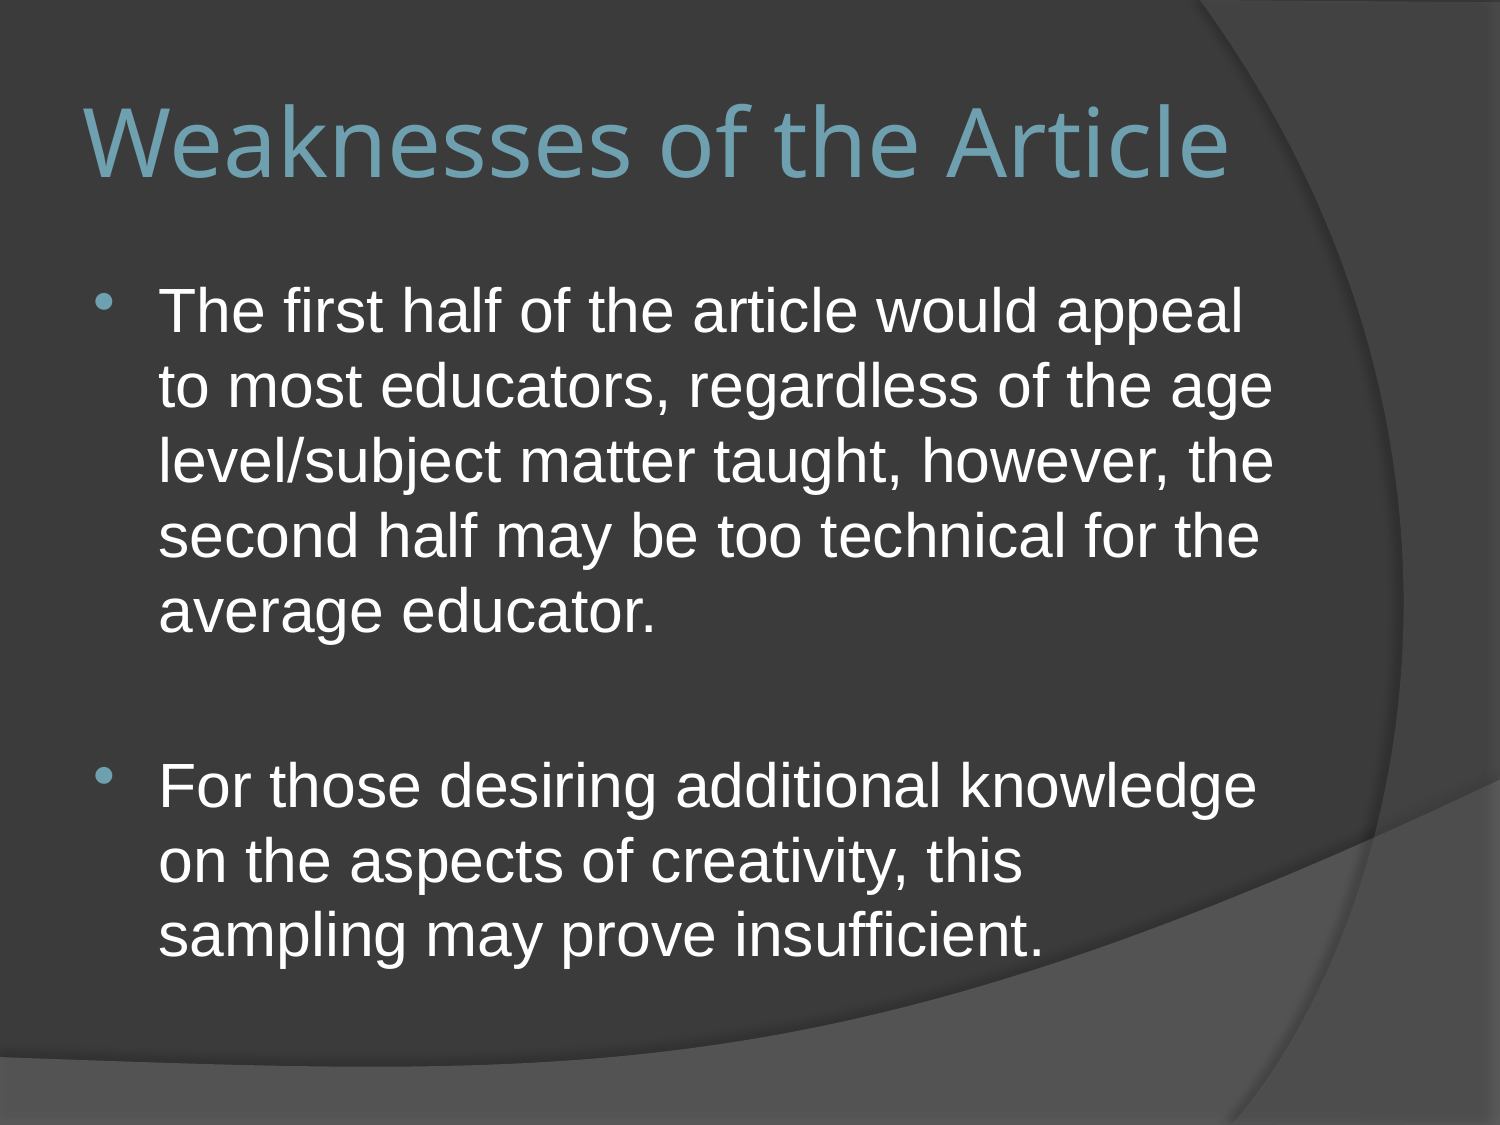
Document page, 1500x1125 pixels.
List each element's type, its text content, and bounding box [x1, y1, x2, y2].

title Weaknesses of the Article [75, 45, 1300, 233]
list The first half of the article would appeal to most educators, regardless of the age level/subject matter taught, however, the second half may be too technical for the average educator. For those desiring additional knowledge on the aspects of creativity, this sampling may prove insufficient. [75, 262, 1300, 1005]
